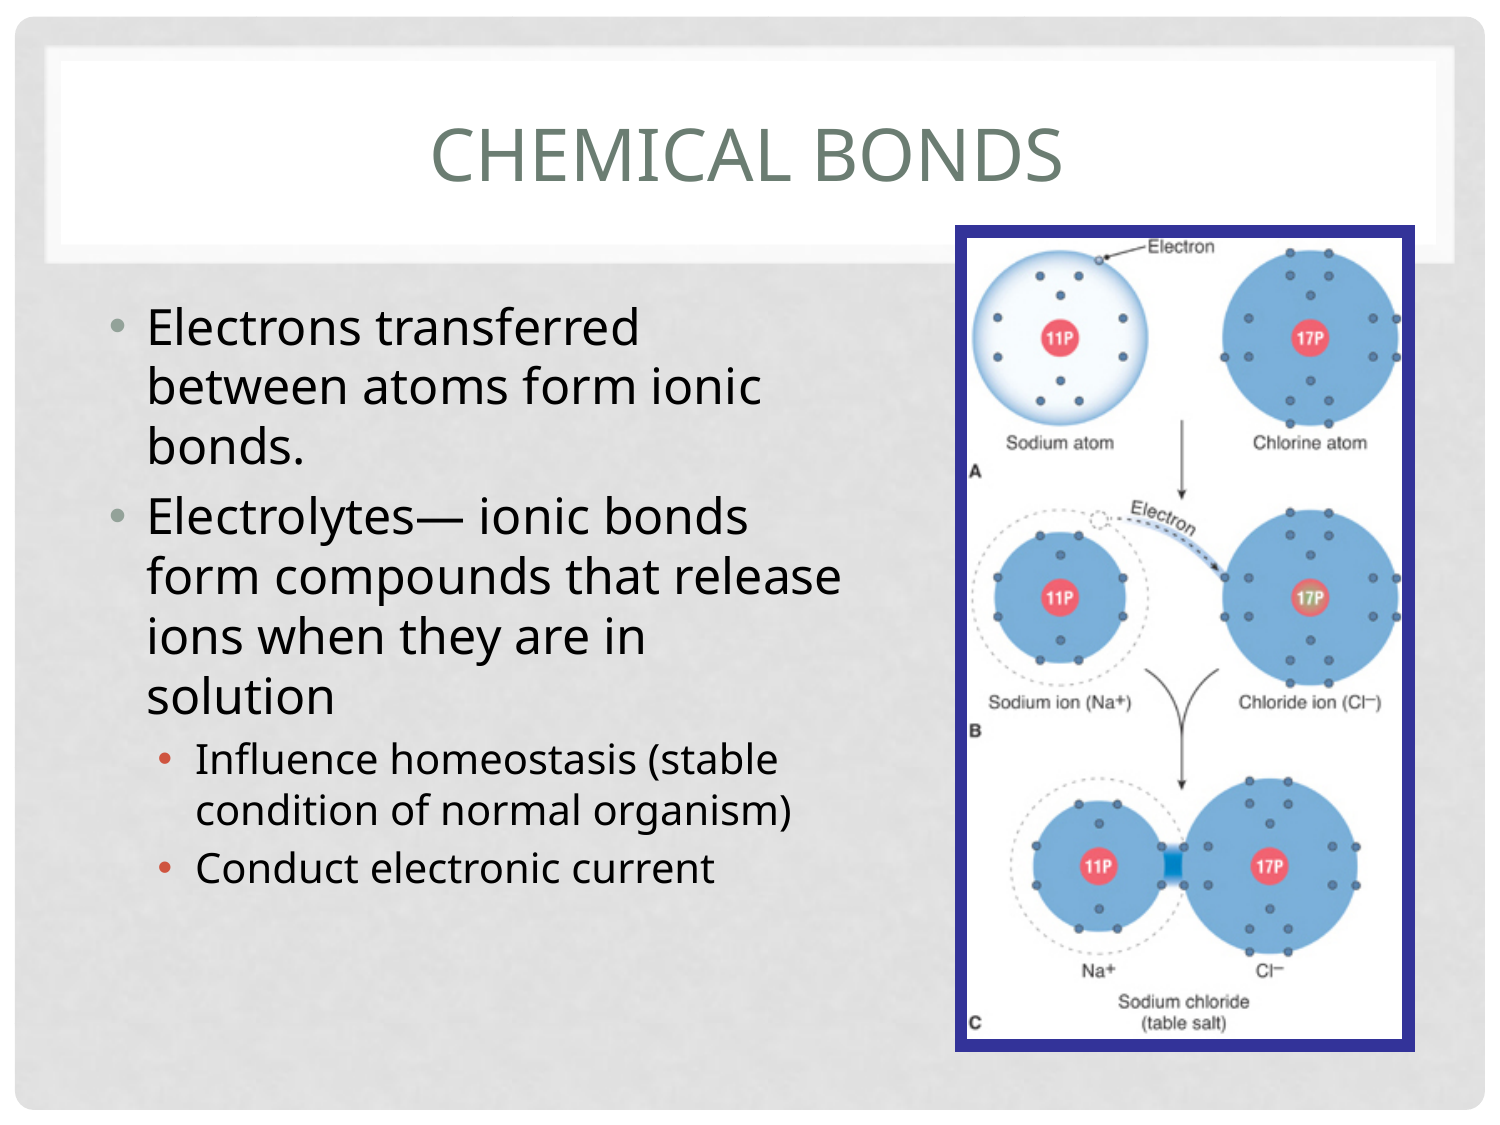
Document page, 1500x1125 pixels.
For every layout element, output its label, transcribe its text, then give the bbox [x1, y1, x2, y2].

title Chemical bonds [69, 66, 1425, 238]
picture [967, 237, 1403, 1040]
list Electrons transferred between atoms form ionic bonds. Electrolytes— ionic bonds form compounds that release ions when they are in solution Influence homeostasis (stable condition of normal organism) Conduct electronic current [75, 287, 863, 1005]
